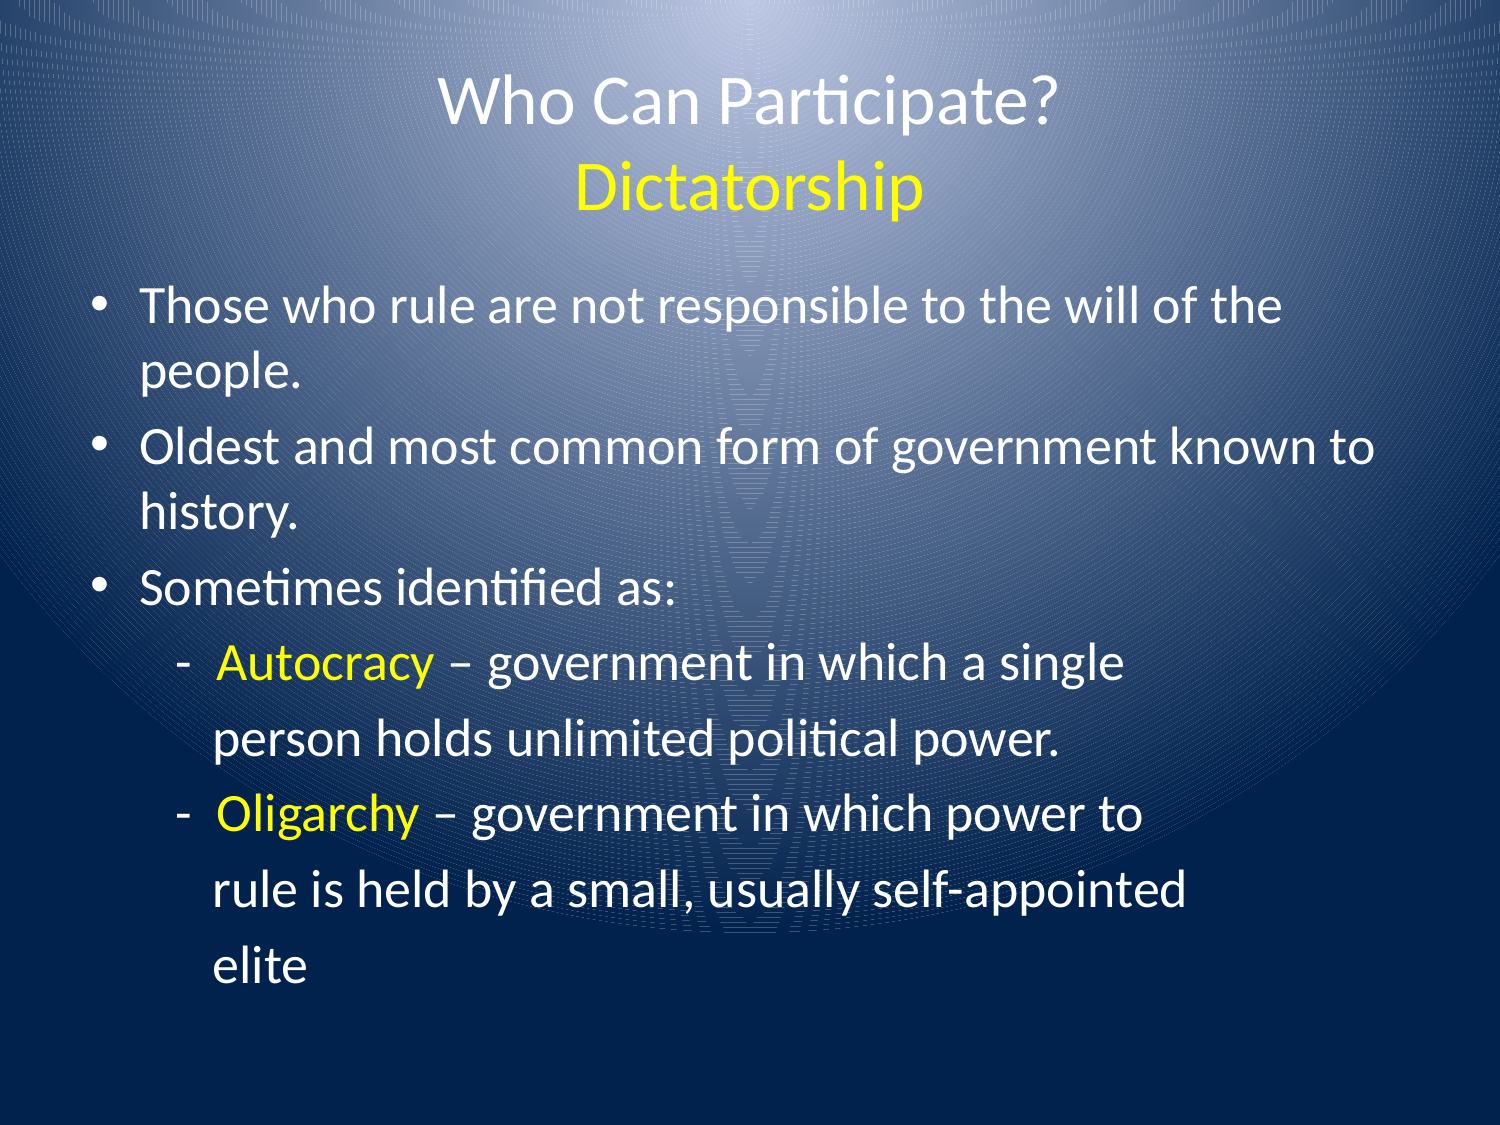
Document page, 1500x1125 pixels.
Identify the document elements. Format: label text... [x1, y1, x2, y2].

title Who Can Participate? Dictatorship [75, 45, 1425, 233]
list Those who rule are not responsible to the will of the people. Oldest and most common form of government known to history. Sometimes identified as: - Autocracy – government in which a single person holds unlimited political power. - Oligarchy – government in which power to rule is held by a small, usually self-appointed elite [75, 262, 1425, 1005]
